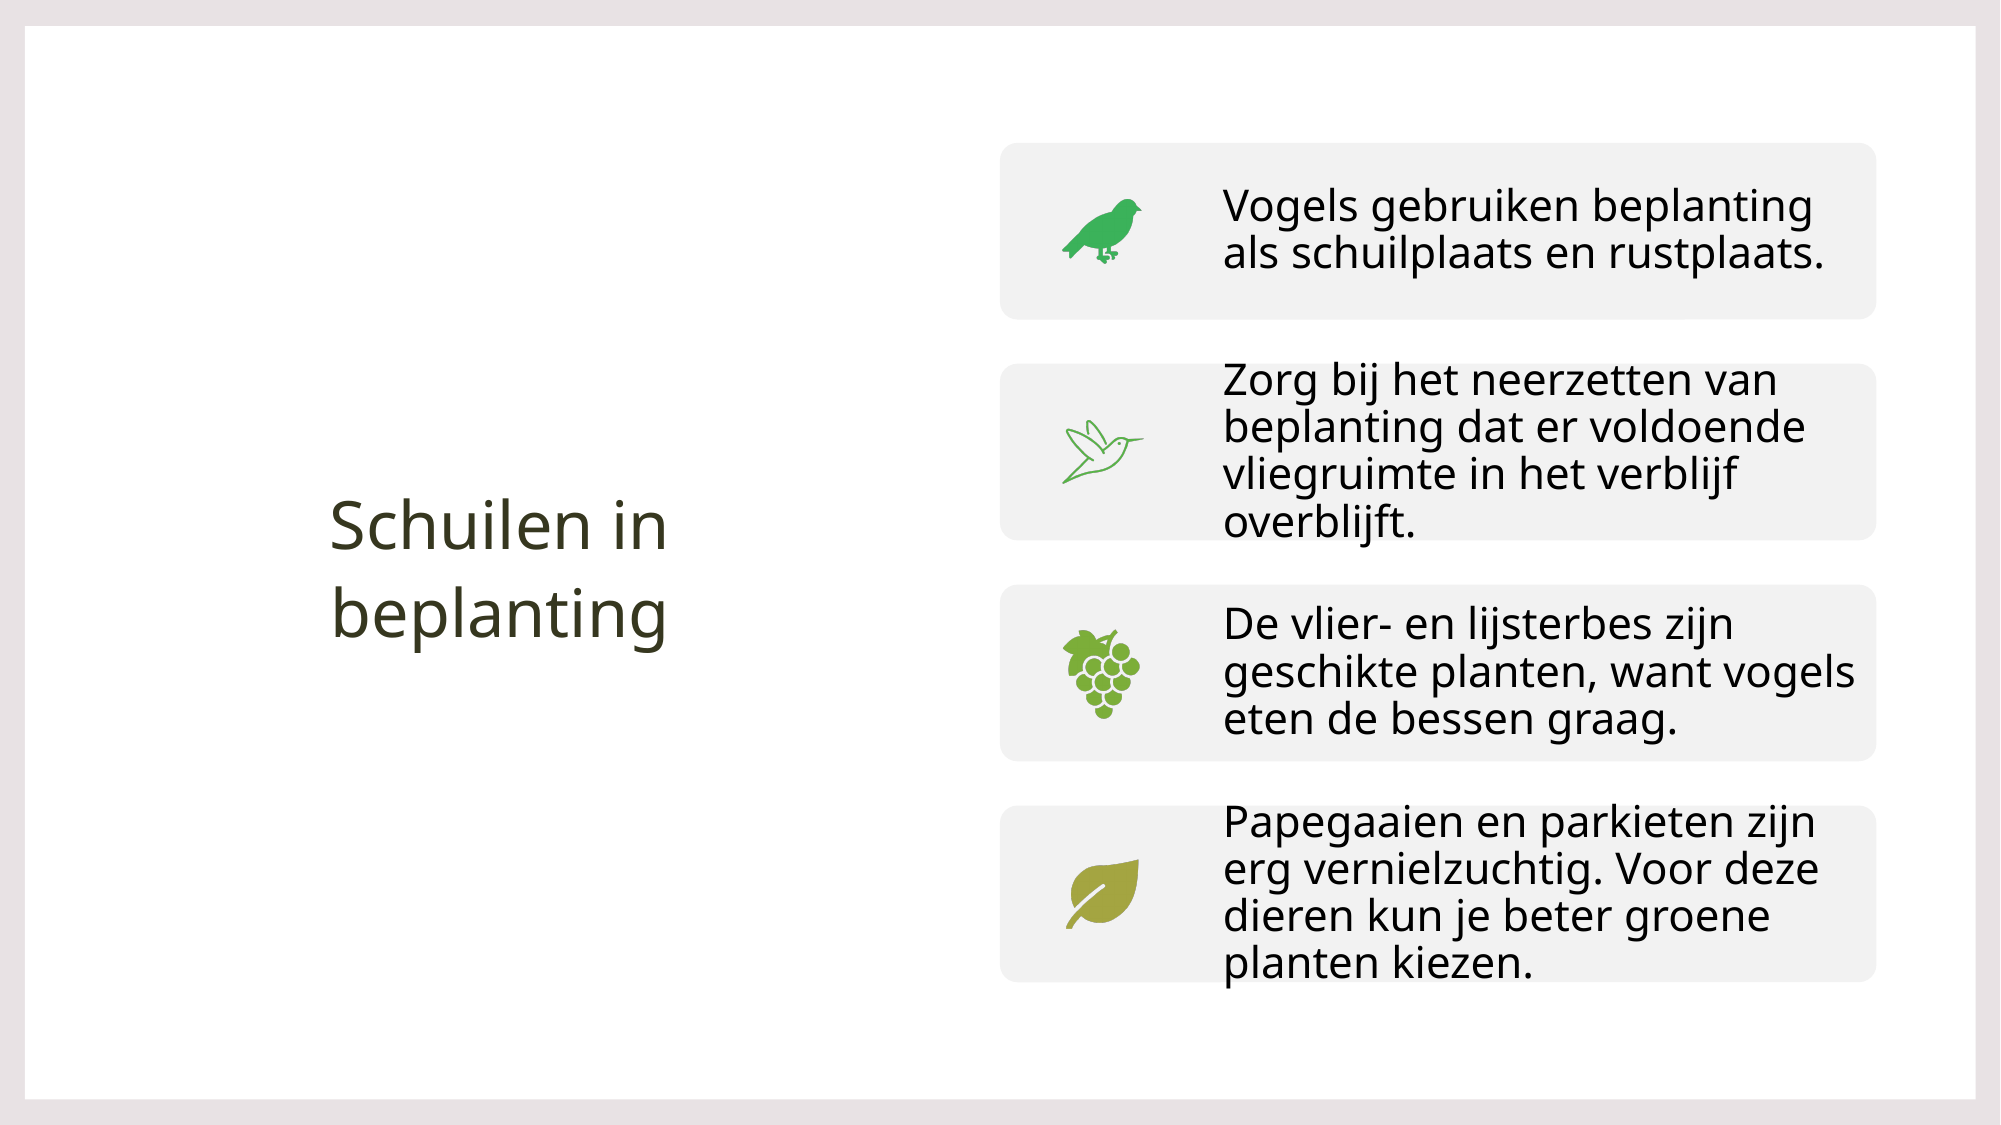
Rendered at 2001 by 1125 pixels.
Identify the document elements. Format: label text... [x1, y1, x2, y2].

title Schuilen in beplanting [168, 168, 832, 957]
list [999, 142, 1877, 983]
text_box [24, 25, 1977, 1100]
text_box [0, 0, 2000, 1125]
